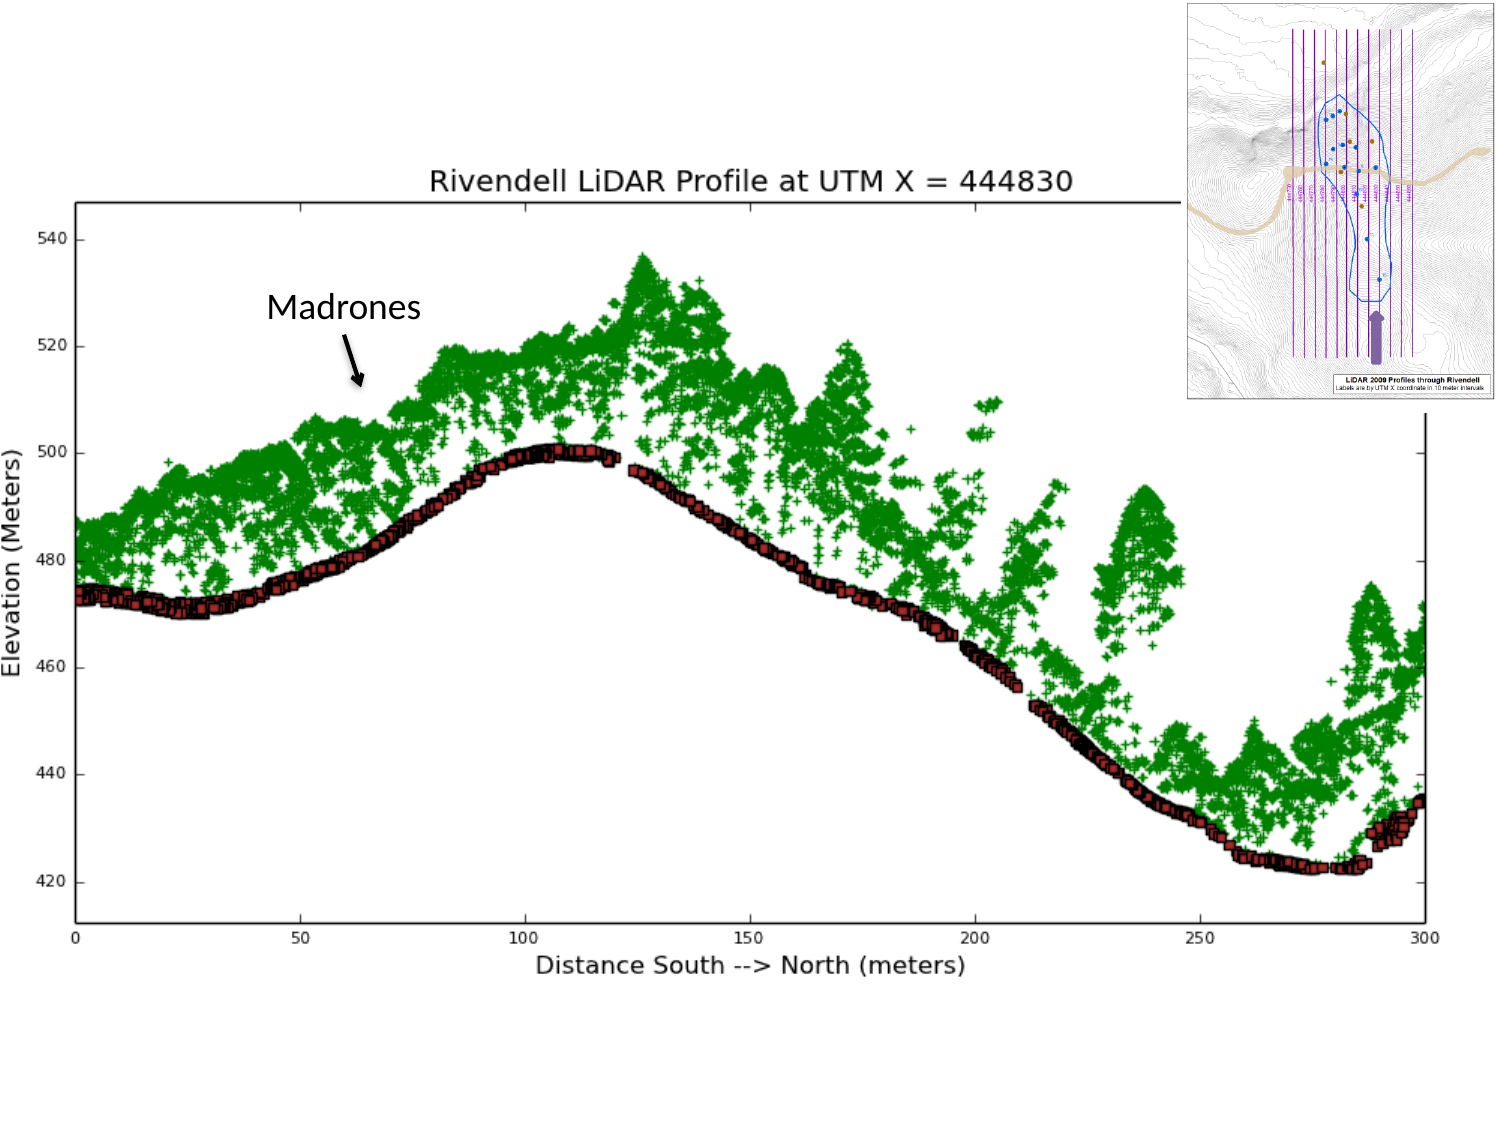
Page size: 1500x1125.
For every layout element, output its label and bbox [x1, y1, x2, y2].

picture [0, 0, 1500, 1013]
text_box [343, 335, 362, 388]
